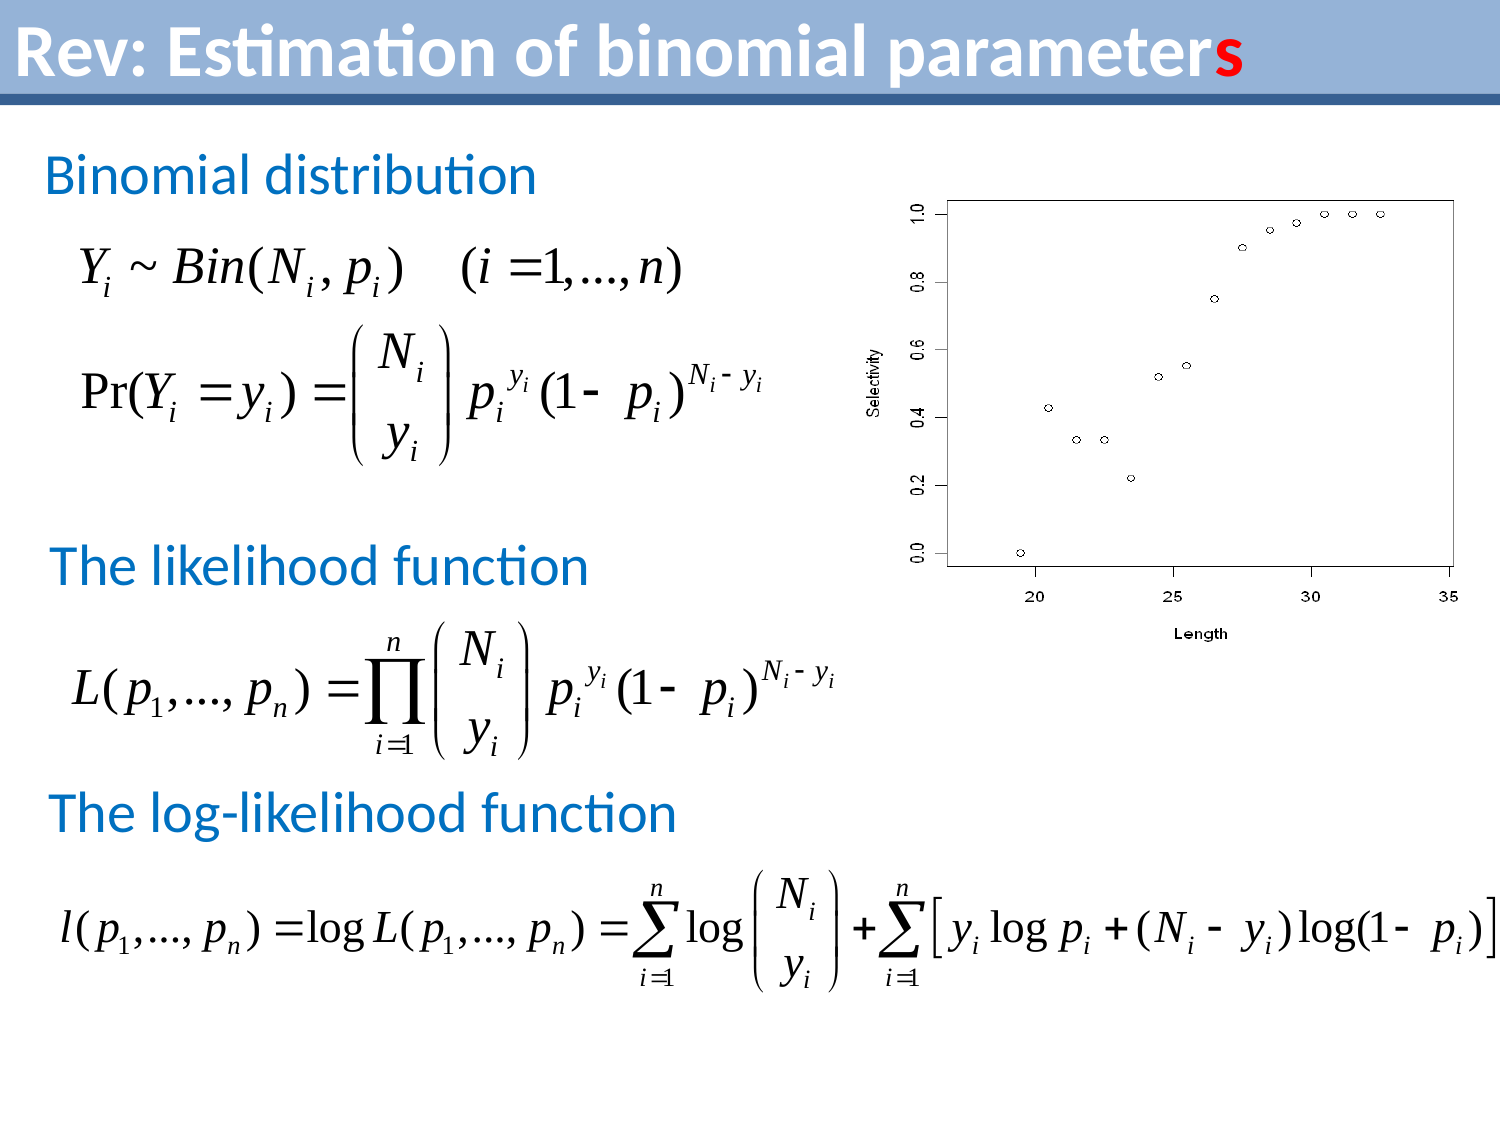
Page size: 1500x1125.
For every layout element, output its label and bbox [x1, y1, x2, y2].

text_box [0, 0, 1500, 106]
text_box [34, 527, 1149, 774]
text_box [29, 136, 850, 479]
text_box [33, 774, 1500, 1005]
picture [855, 125, 1500, 660]
